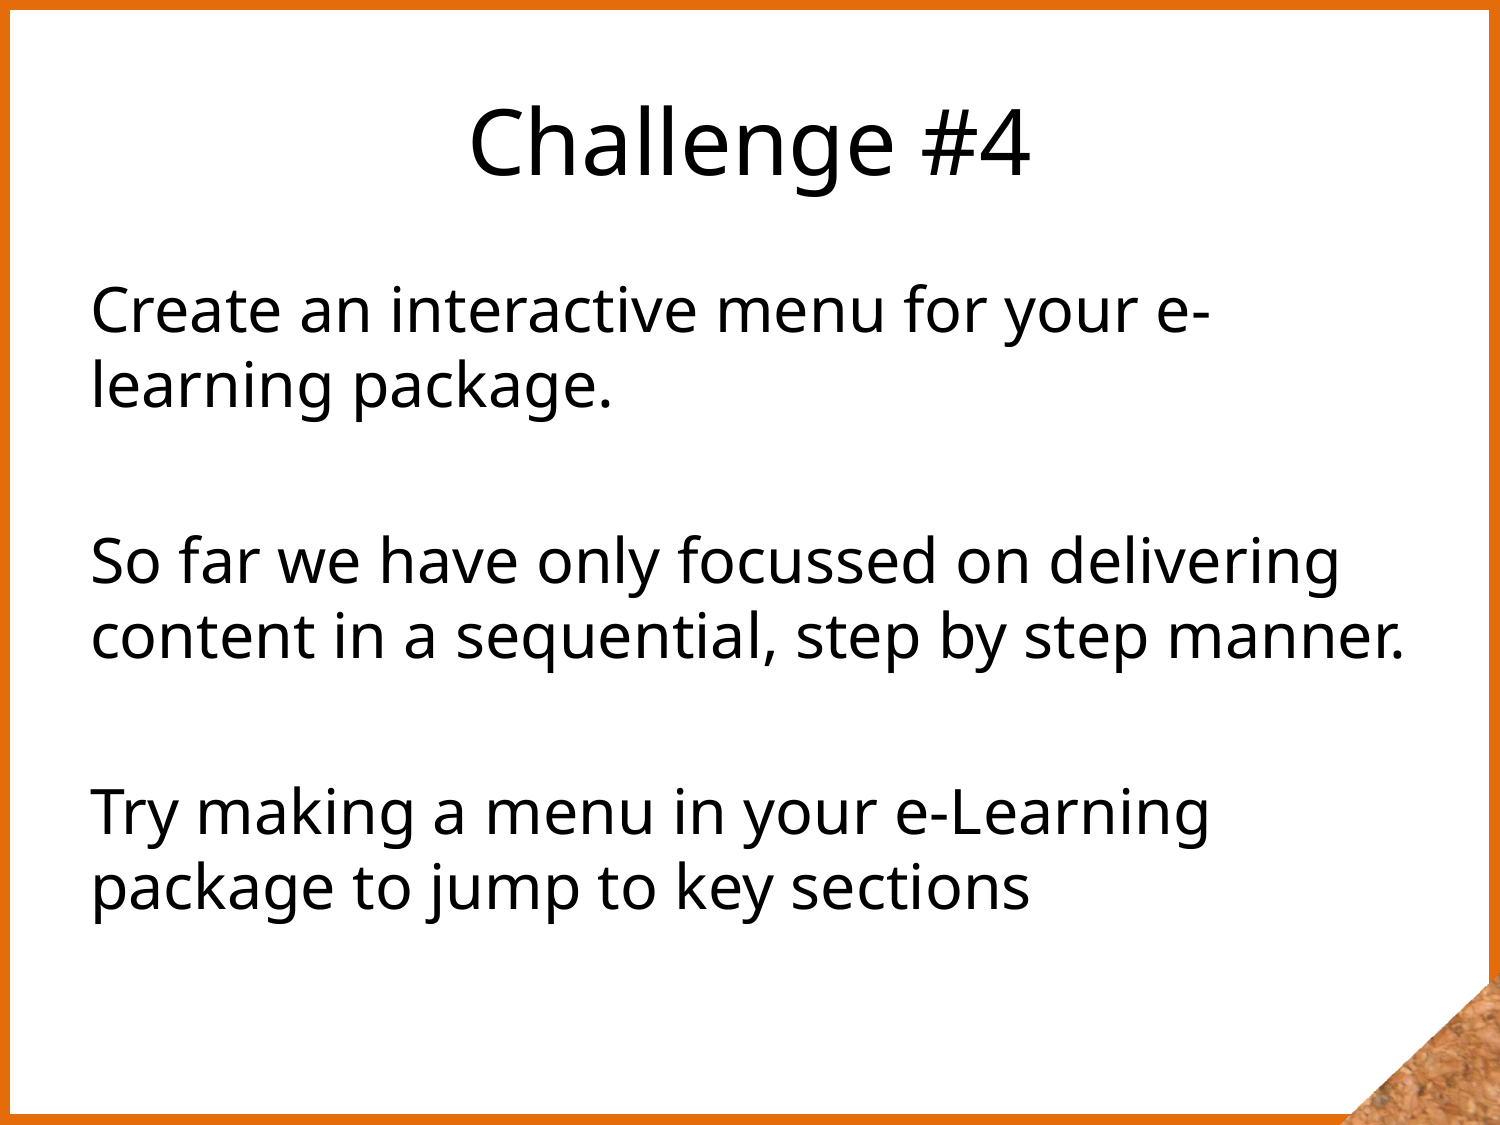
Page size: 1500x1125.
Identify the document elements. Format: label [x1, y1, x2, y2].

picture [1328, 962, 1500, 1125]
text_box [0, 0, 1500, 1125]
